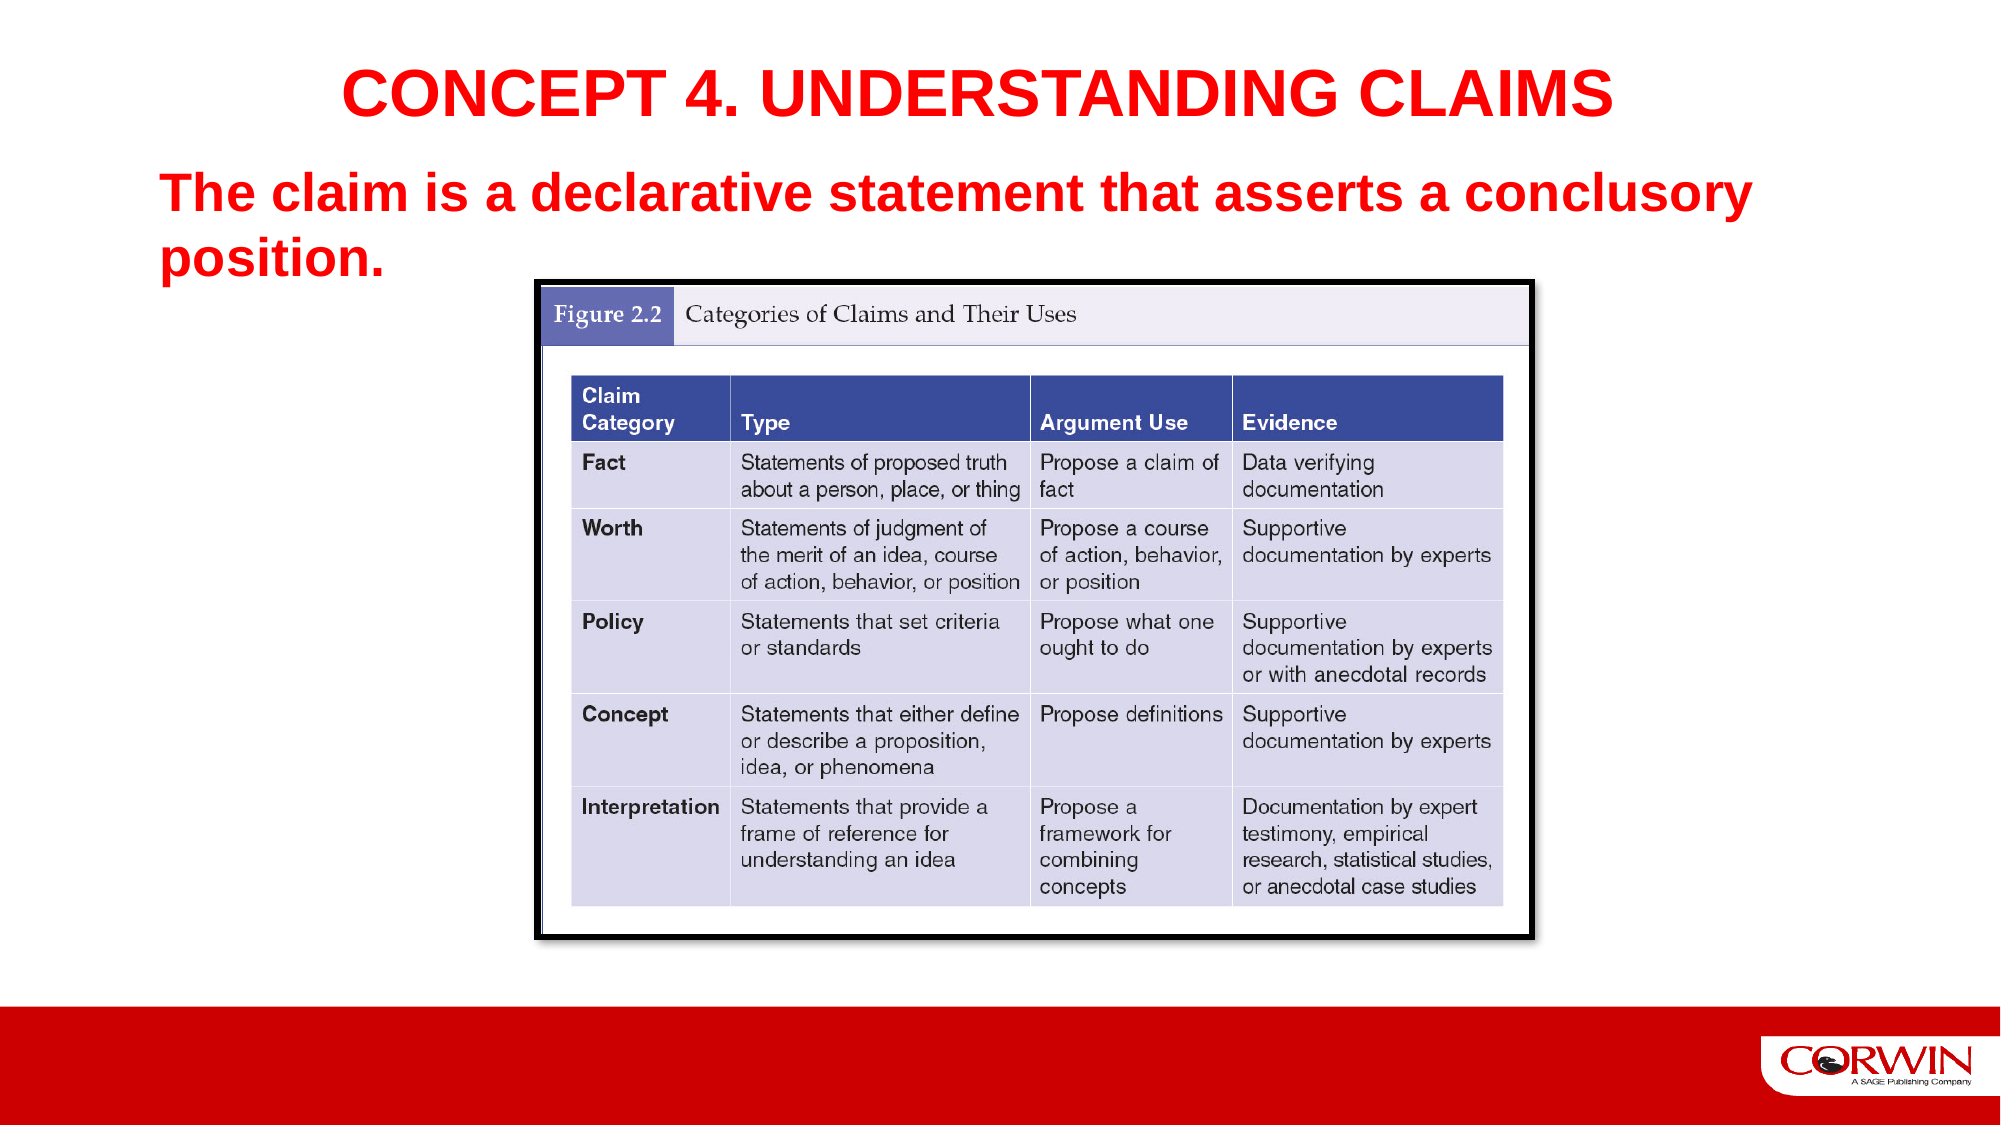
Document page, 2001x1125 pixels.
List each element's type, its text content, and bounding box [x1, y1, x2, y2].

picture [0, 0, 2001, 1125]
title CONCEPT 4. UNDERSTANDING CLAIMS [125, 30, 1851, 150]
list The claim is a declarative statement that asserts a conclusory position. [144, 149, 1870, 864]
